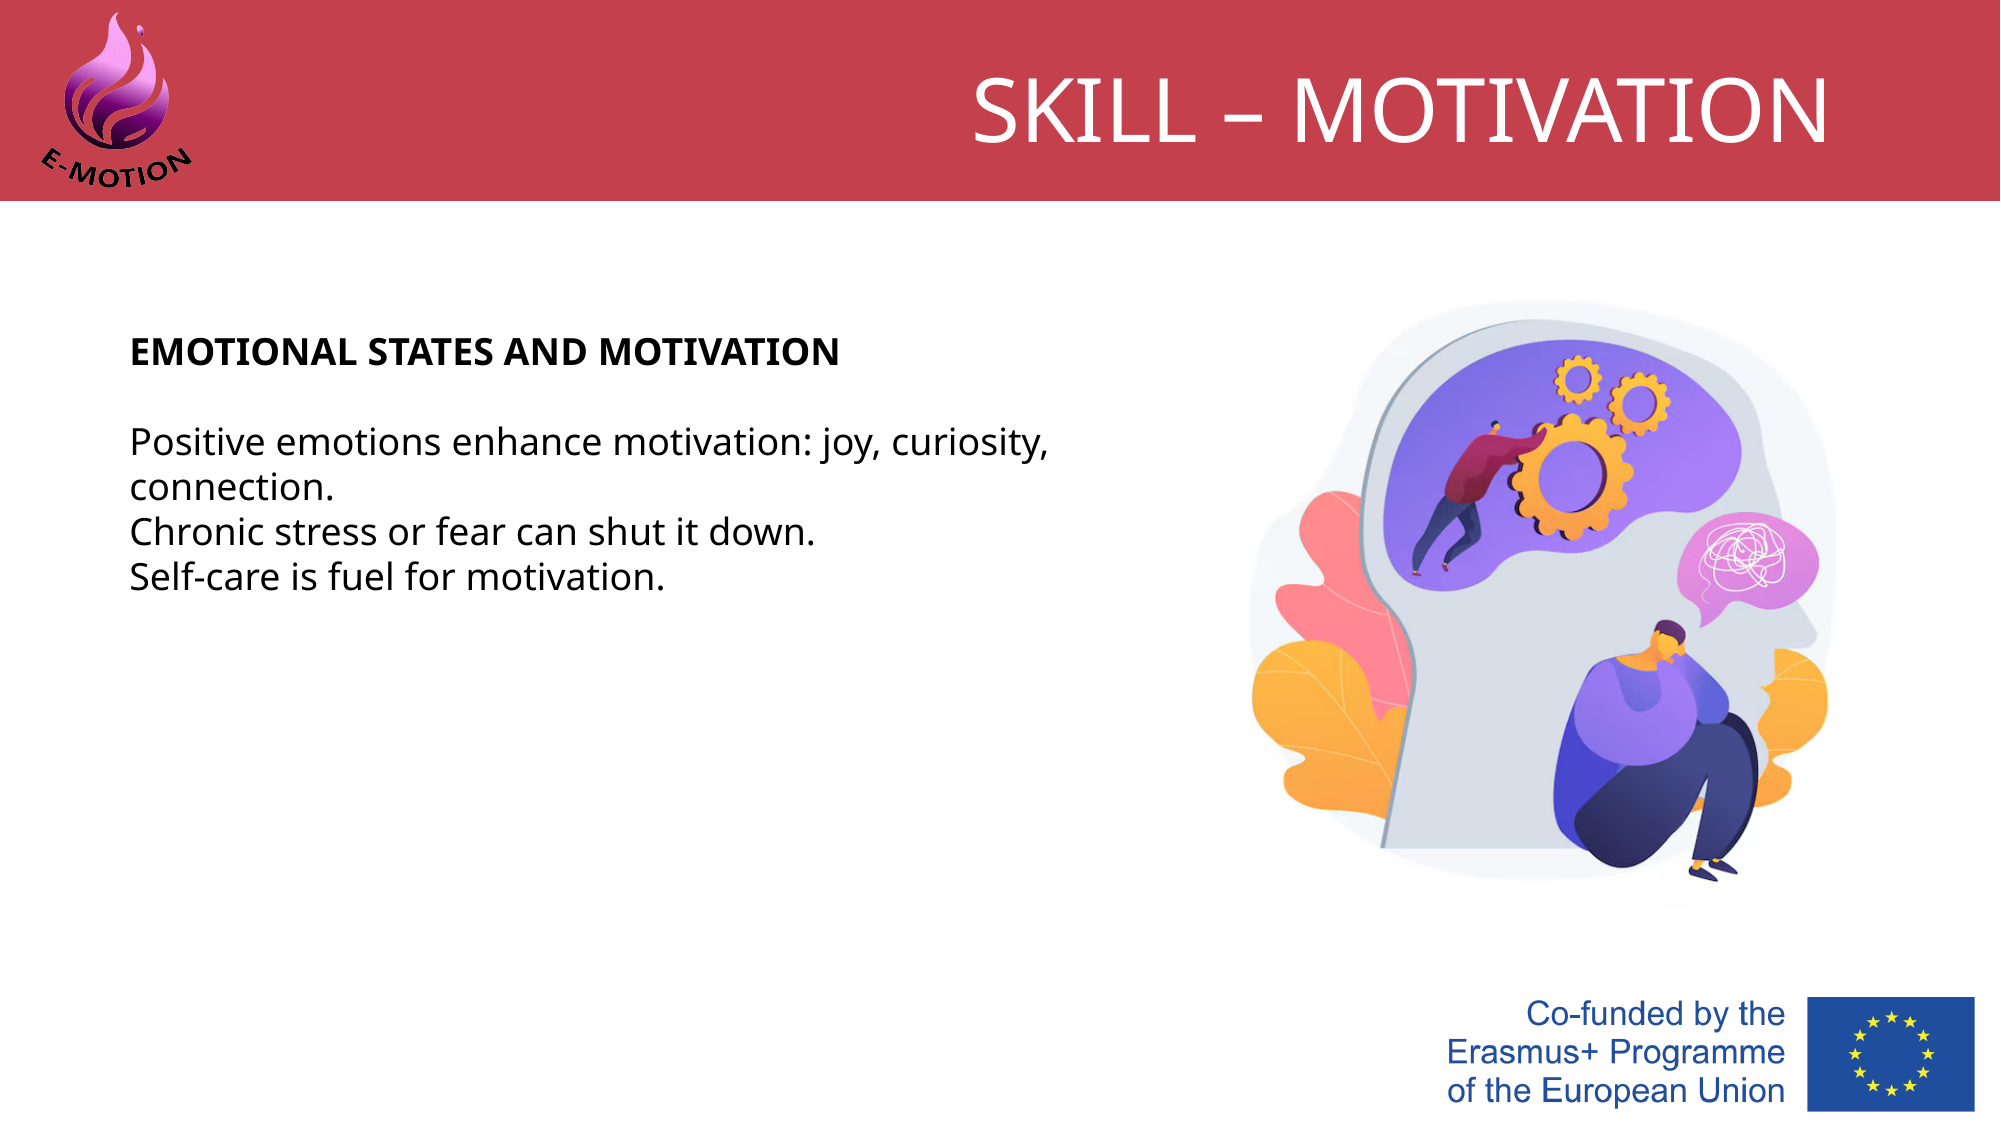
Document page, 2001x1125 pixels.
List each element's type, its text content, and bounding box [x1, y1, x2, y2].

picture [1157, 208, 1929, 981]
picture [0, 0, 253, 247]
text_box SKILL – MOTIVATION [590, 46, 1850, 321]
text_box EMOTIONAL STATES AND MOTIVATION Positive emotions enhance motivation: joy, curiosity, connection. Chronic stress or fear can shut it down. Self-care is fuel for motivation. [114, 320, 1128, 606]
